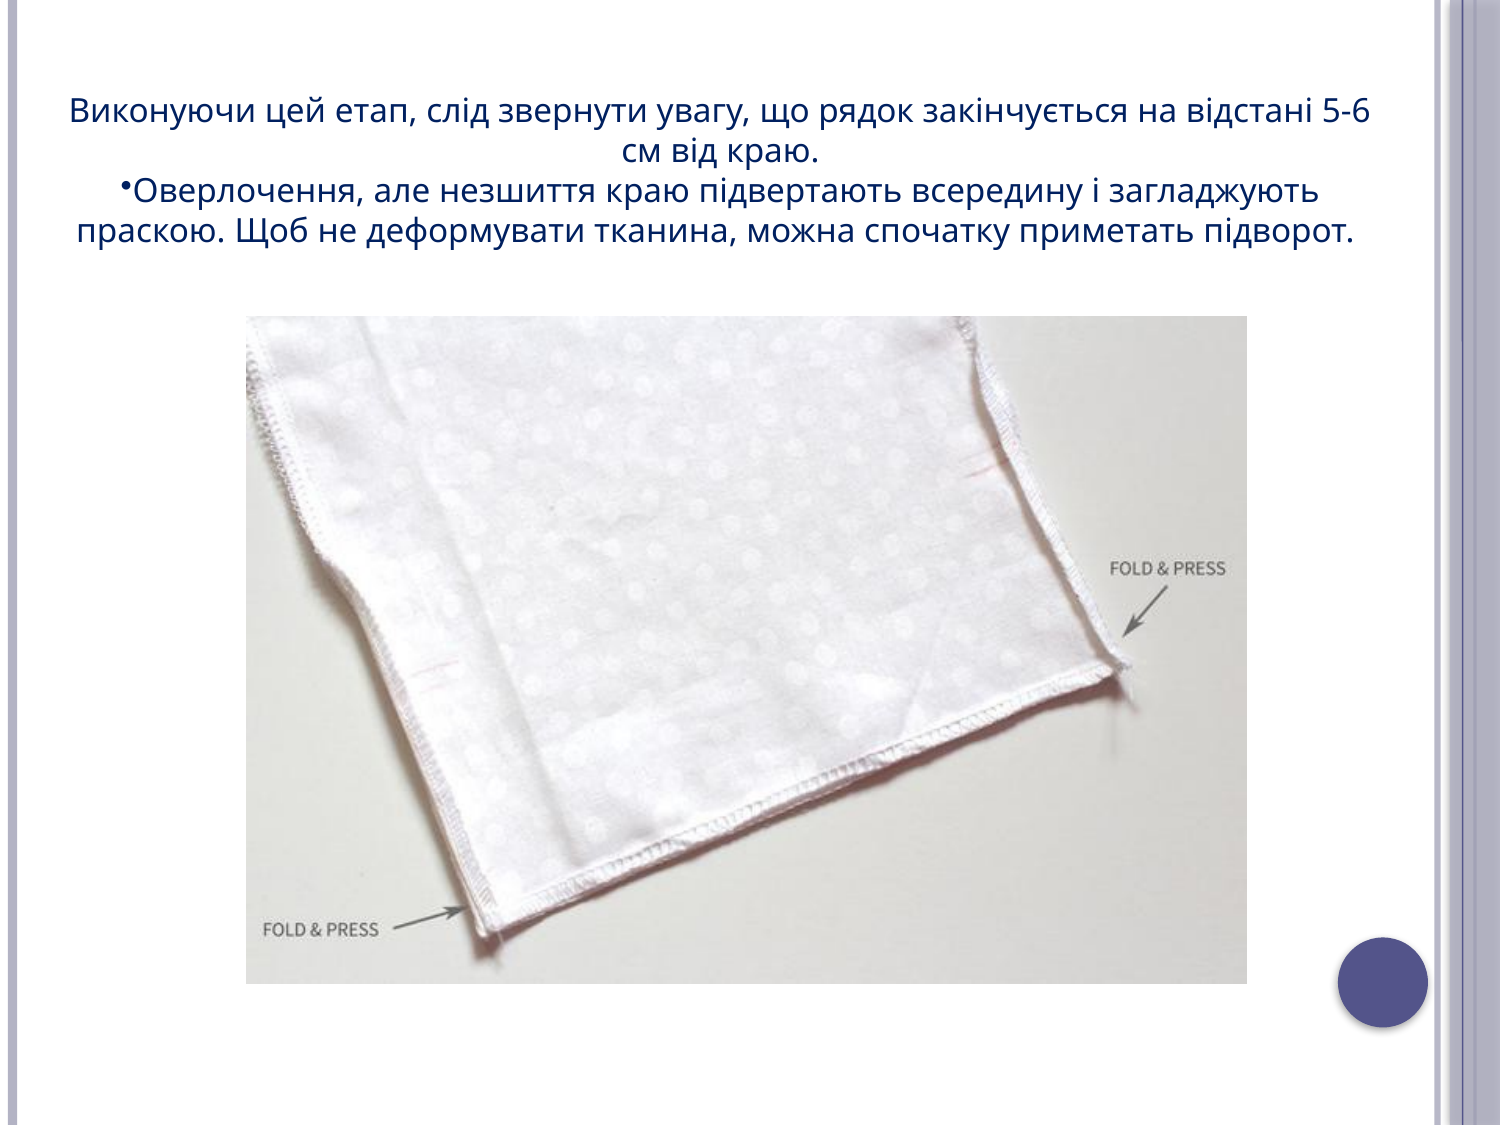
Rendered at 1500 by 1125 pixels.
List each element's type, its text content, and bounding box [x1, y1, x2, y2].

picture [245, 315, 1247, 985]
text_box Виконуючи цей етап, слід звернути увагу, що рядок закінчується на відстані 5-6 см від краю. Оверлочення, але незшиття краю підвертають всередину і загладжують праскою. Щоб не деформувати тканина, можна спочатку приметать підворот. [35, 59, 1407, 257]
